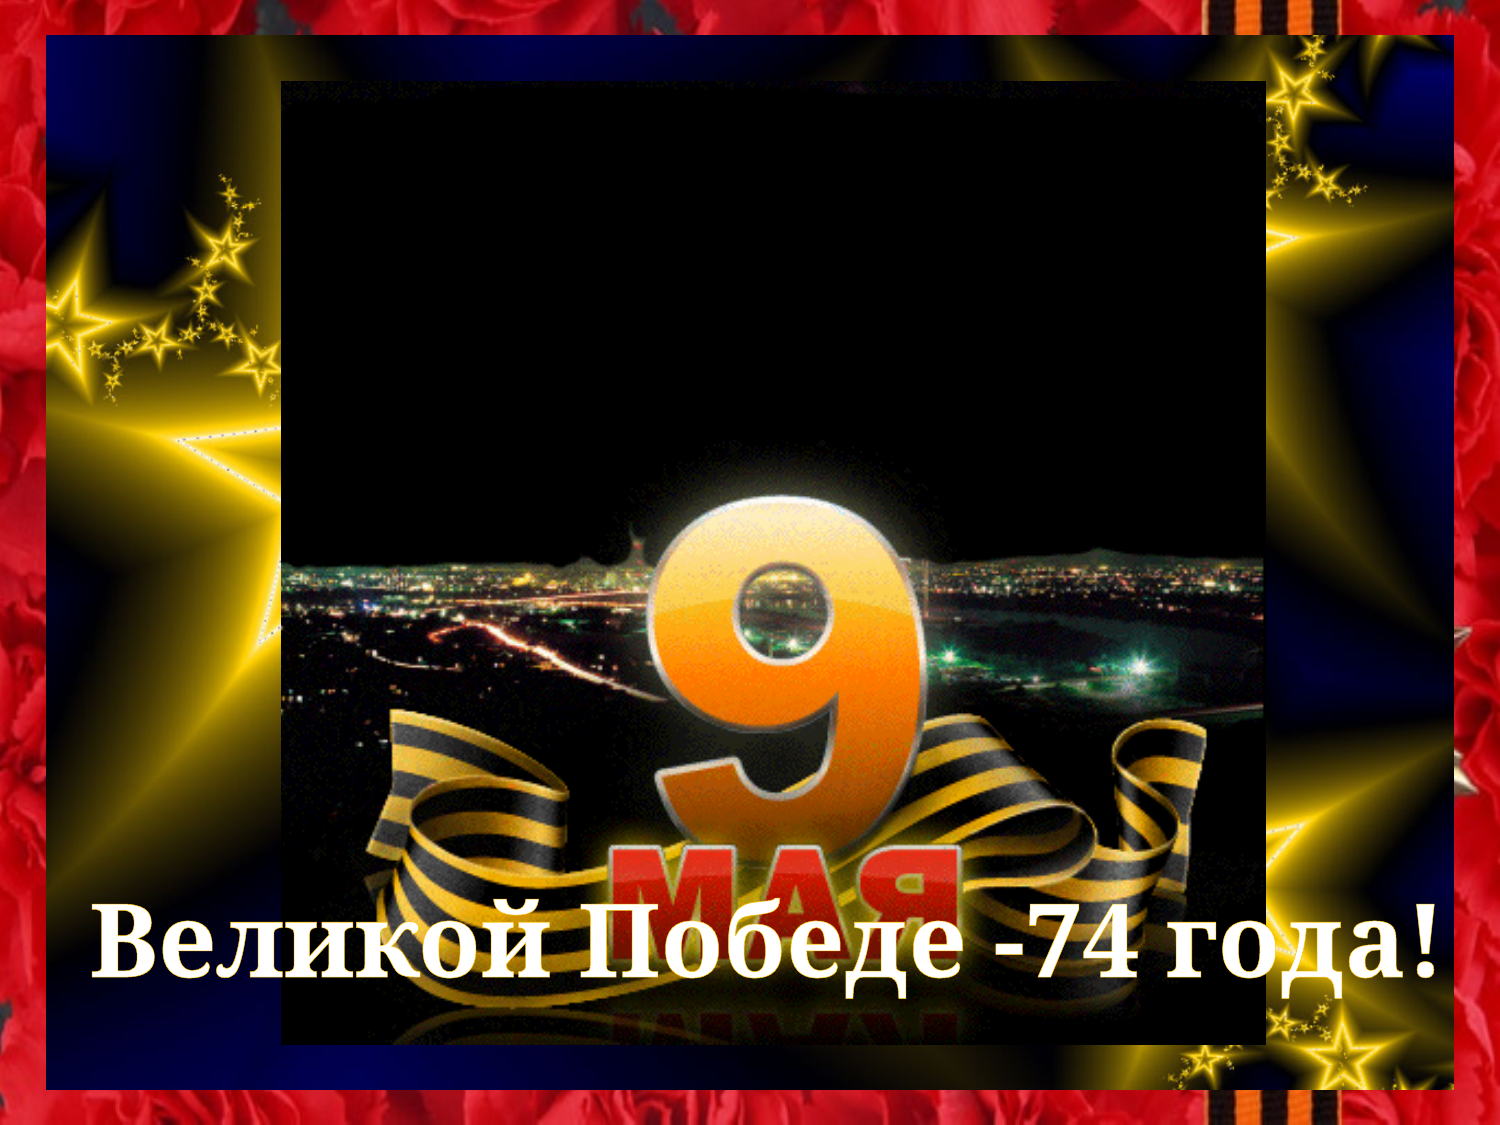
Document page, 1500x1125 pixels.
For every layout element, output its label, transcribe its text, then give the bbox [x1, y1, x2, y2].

list Великой Победе -74 года! [1456, 867, 1465, 1008]
picture [0, 0, 1500, 1125]
